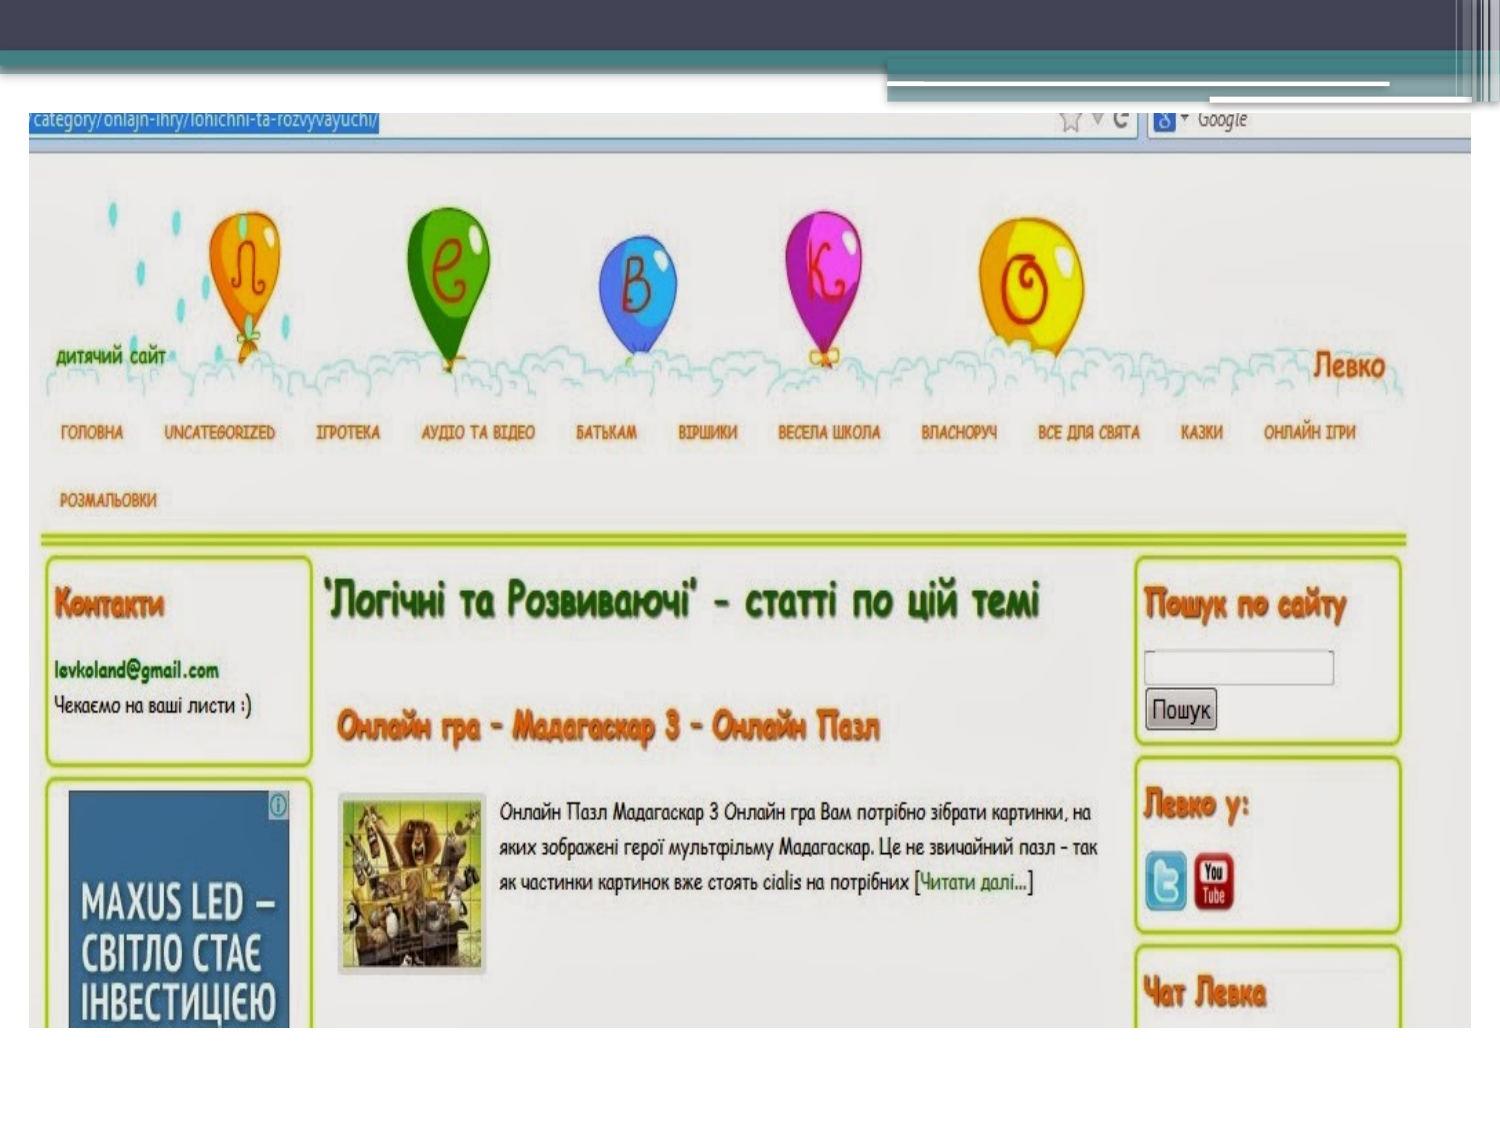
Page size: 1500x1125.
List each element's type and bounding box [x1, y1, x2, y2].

list [29, 113, 1471, 1028]
